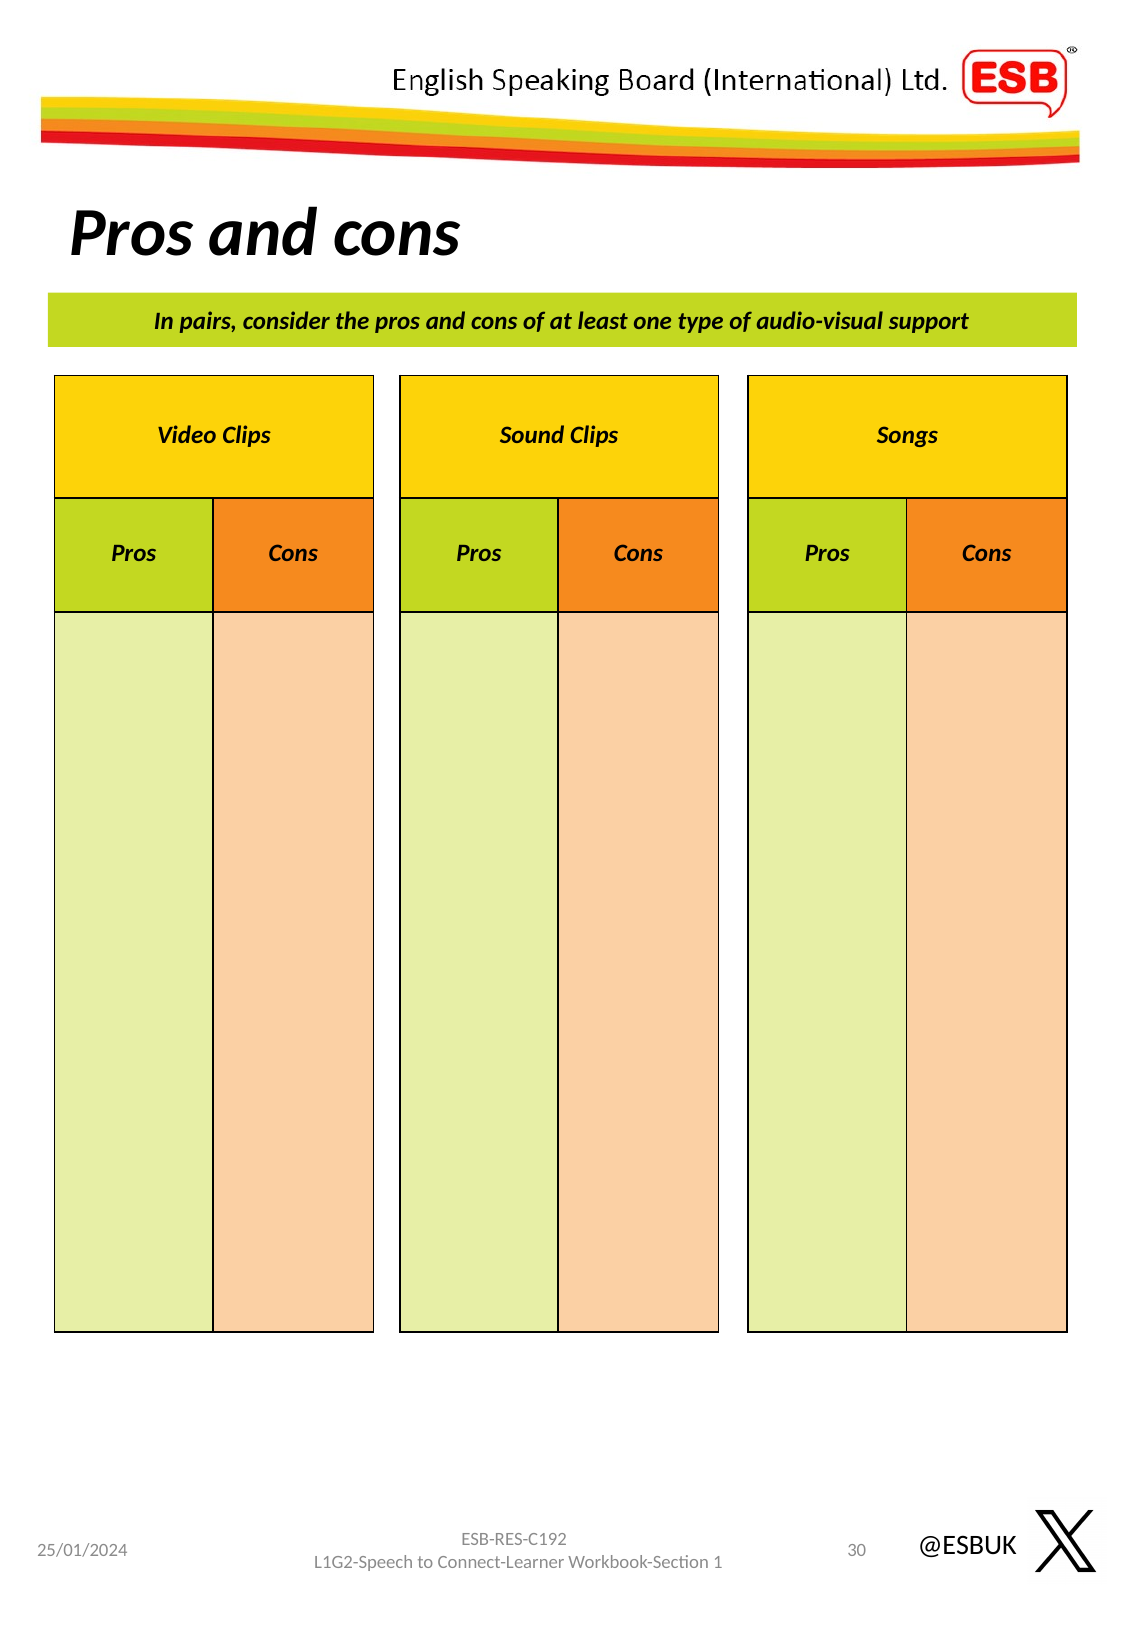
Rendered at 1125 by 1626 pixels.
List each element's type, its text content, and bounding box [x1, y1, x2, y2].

footer ESB-RES-C192 L1G2-Speech to Connect-Learner Workbook-Section 1 [296, 1506, 697, 1593]
table_cell Cons [907, 499, 1066, 611]
table_cell Cons [214, 499, 373, 611]
slide_number 30 [697, 1506, 882, 1593]
table_header Songs [749, 376, 1066, 497]
title Pros and cons [54, 195, 1025, 279]
table_cell [401, 613, 557, 1331]
table_cell Pros [401, 499, 557, 611]
table_cell [559, 613, 718, 1331]
picture [1026, 1497, 1107, 1585]
table_cell [749, 613, 906, 1331]
table_header Video Clips [55, 376, 373, 497]
table_cell [907, 613, 1066, 1331]
table_cell Pros [55, 499, 212, 611]
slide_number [22, 1506, 276, 1593]
text_box In pairs, consider the pros and cons of at least one type of audio-visual support [47, 292, 1078, 348]
table_cell [214, 613, 373, 1331]
picture [0, 1, 1125, 234]
table_cell [55, 613, 212, 1331]
table_cell Pros [749, 499, 906, 611]
table_cell Cons [559, 499, 718, 611]
table_header Sound Clips [401, 376, 718, 497]
